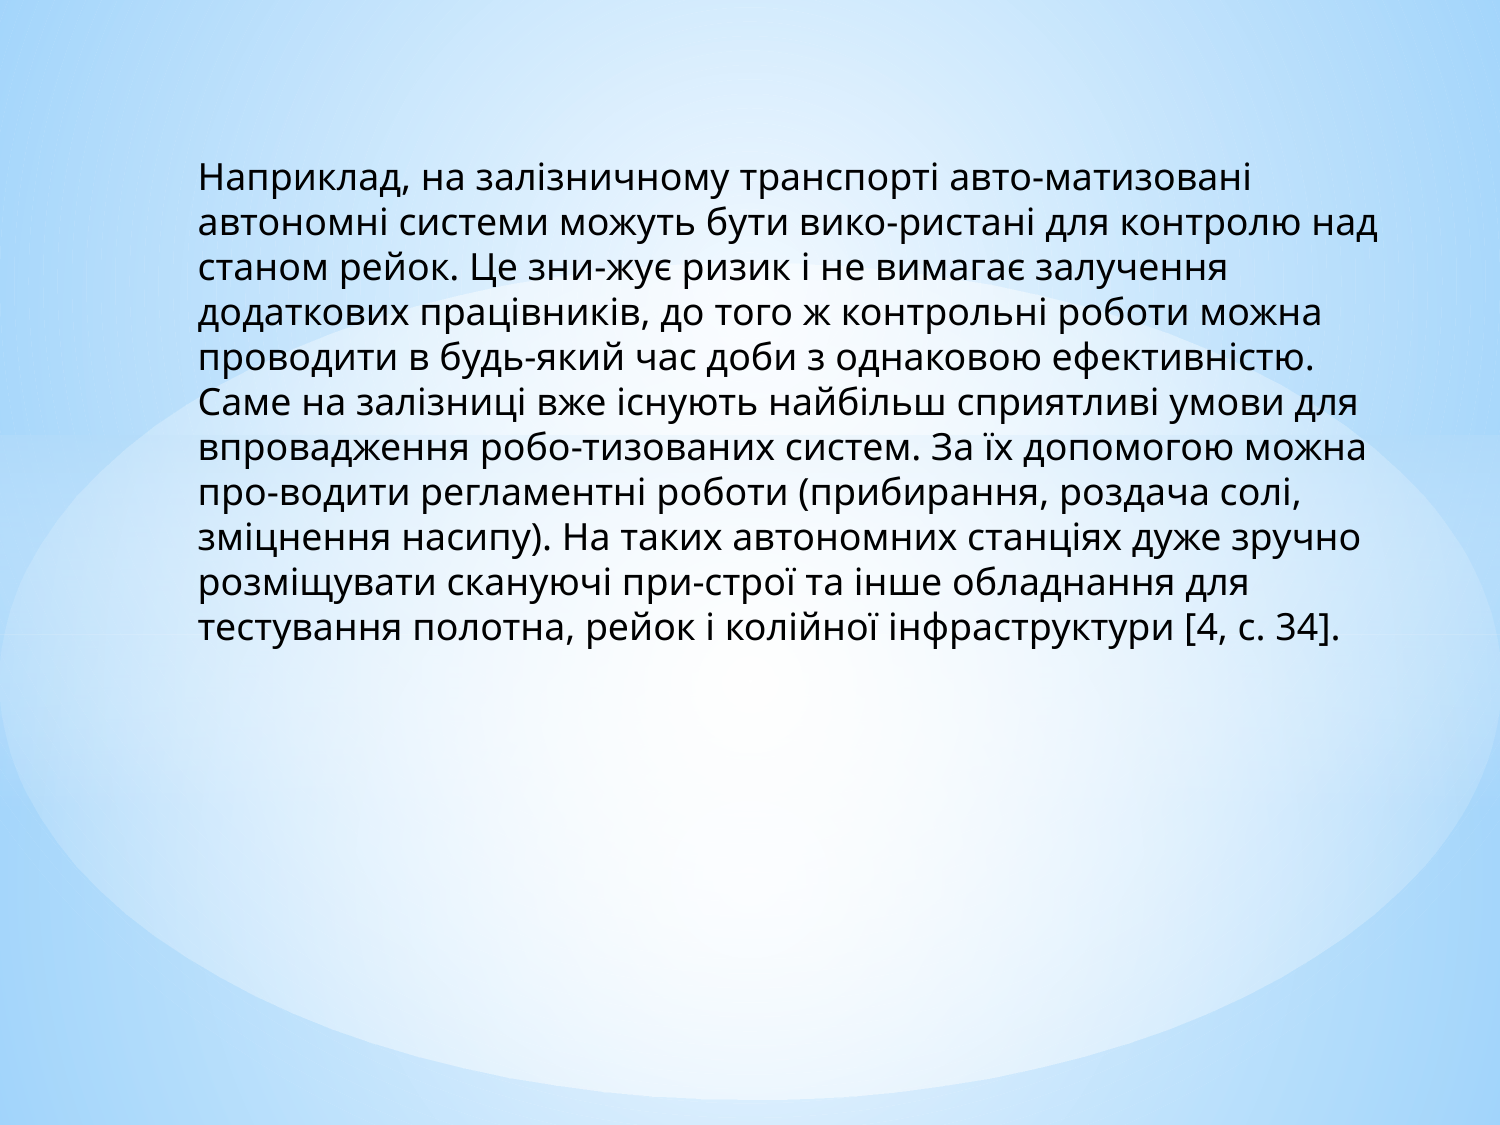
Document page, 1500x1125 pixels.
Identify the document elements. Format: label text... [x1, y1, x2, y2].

subtitle [41, 30, 1459, 1059]
text_box Наприклад, на залізничному транспорті авто-матизовані автономні системи можуть бути вико-ристані для контролю над станом рейок. Це зни-жує ризик і не вимагає залучення додаткових працівників, до того ж контрольні роботи можна проводити в будь-який час доби з однаковою ефективністю. Саме на залізниці вже існують найбільш сприятливі умови для впровадження робо-тизованих систем. За їх допомогою можна про-водити регламентні роботи (прибирання, роздача солі, зміцнення насипу). На таких автономних станціях дуже зручно розміщувати скануючі при-строї та інше обладнання для тестування полотна, рейок і колійної інфраструктури [4, с. 34]. [182, 145, 1424, 656]
